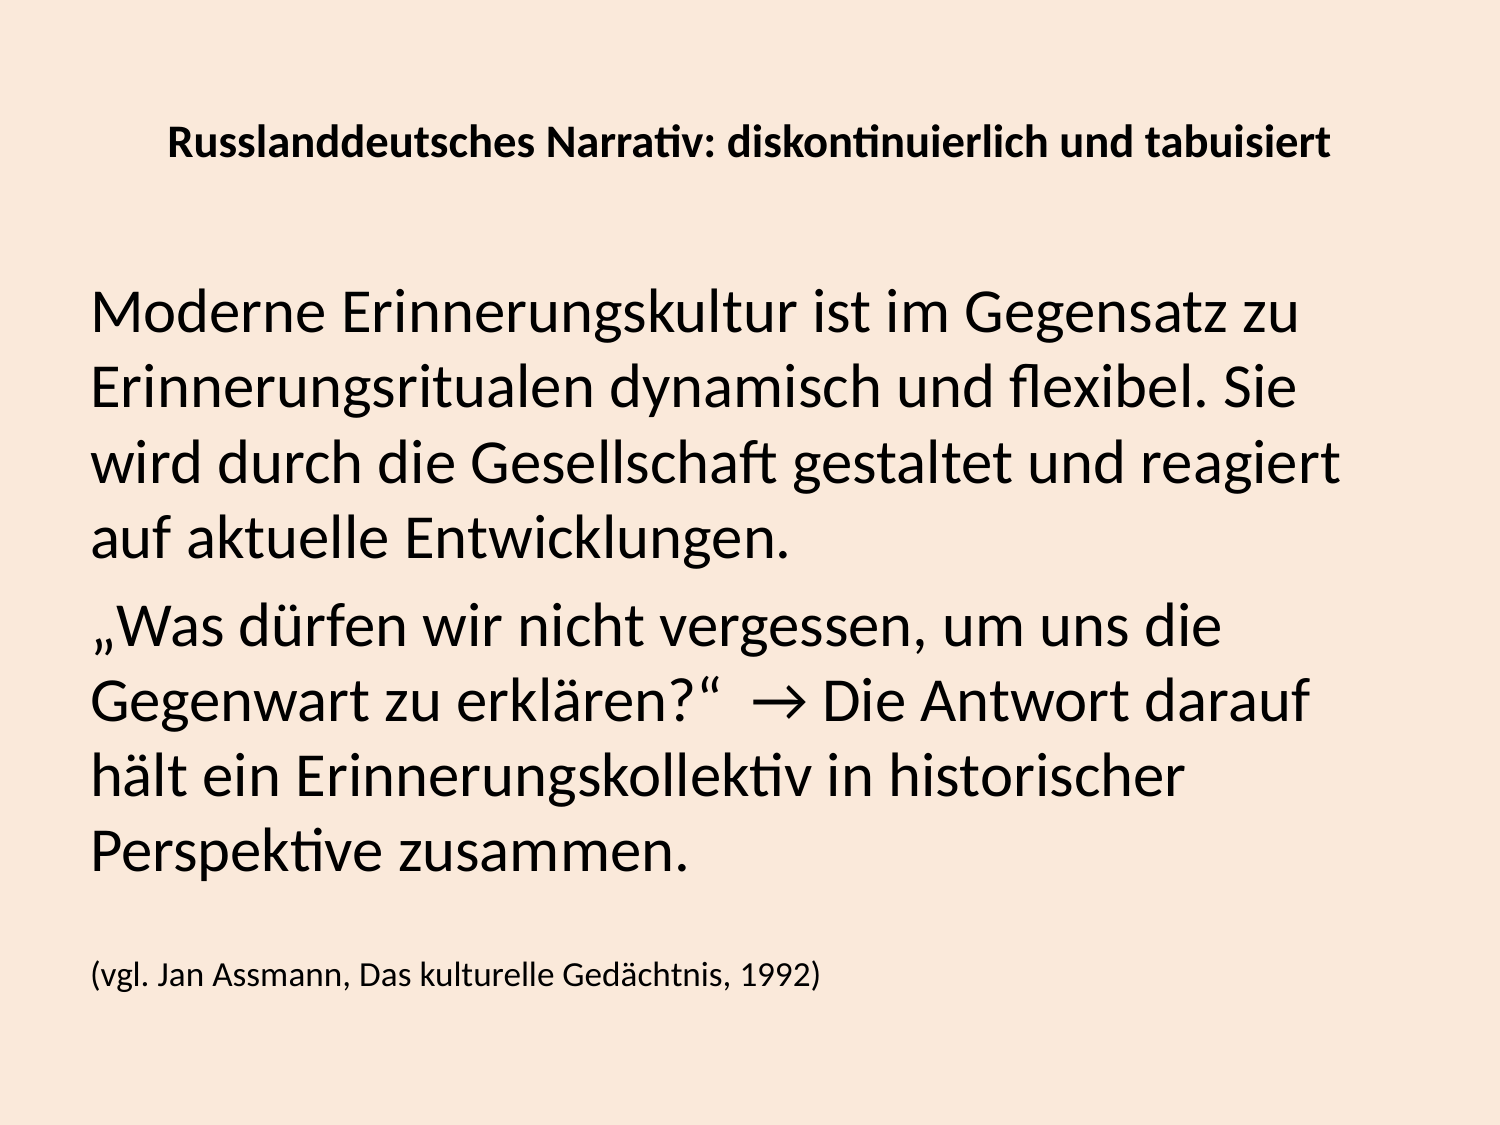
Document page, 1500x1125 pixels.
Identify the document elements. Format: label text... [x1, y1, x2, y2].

list Moderne Erinnerungskultur ist im Gegensatz zu Erinnerungsritualen dynamisch und flexibel. Sie wird durch die Gesellschaft gestaltet und reagiert auf aktuelle Entwicklungen. „Was dürfen wir nicht vergessen, um uns die Gegenwart zu erklären?“ → Die Antwort darauf hält ein Erinnerungskollektiv in historischer Perspektive zusammen. (vgl. Jan Assmann, Das kulturelle Gedächtnis, 1992) [75, 262, 1425, 1005]
title Russlanddeutsches Narrativ: diskontinuierlich und tabuisiert [75, 45, 1425, 233]
